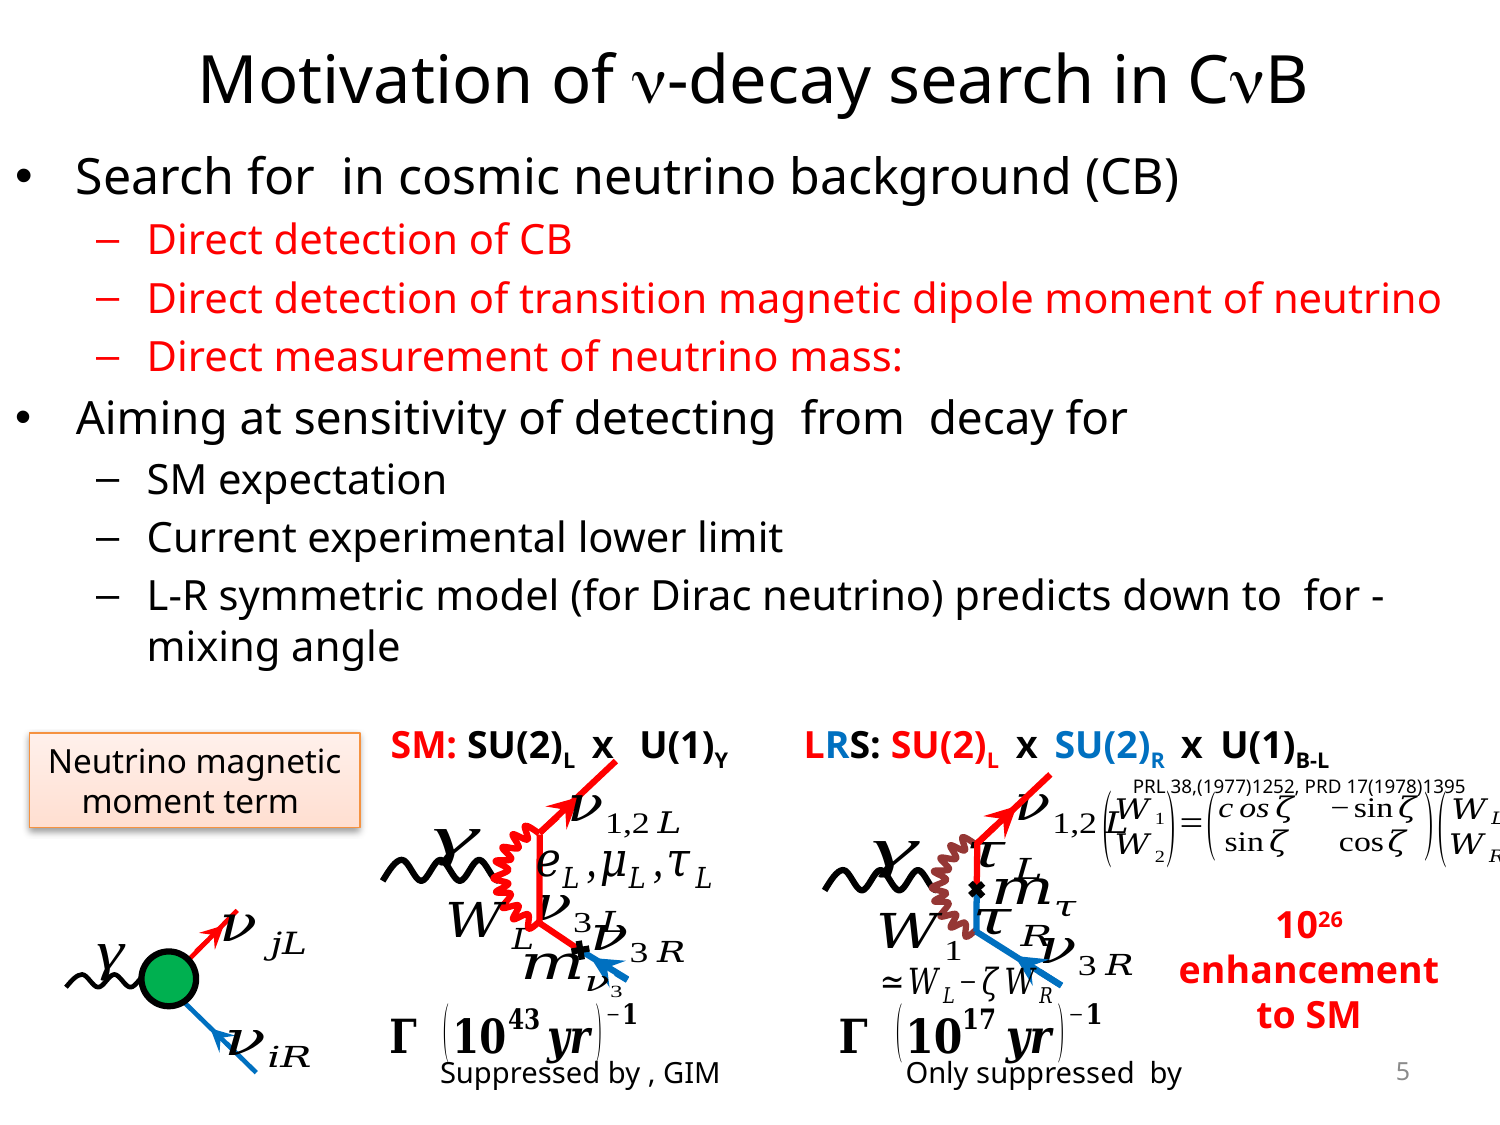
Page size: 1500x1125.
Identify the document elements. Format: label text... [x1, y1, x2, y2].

slide_number 5 [1074, 1042, 1425, 1103]
text_box SM: SU(2)Lｘ U(1)Y [375, 713, 743, 780]
text_box LRS: SU(2)LｘSU(2)RｘU(1)B-L [788, 713, 1345, 780]
text_box PRL 38,(1977)1252, PRD 17(1978)1395 [1117, 767, 1480, 805]
title Motivation of -decay search in CB [78, 19, 1429, 135]
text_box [382, 777, 713, 1003]
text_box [824, 776, 1135, 982]
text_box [65, 896, 314, 1074]
text_box 1026 enhancement to SM [1157, 893, 1461, 1044]
